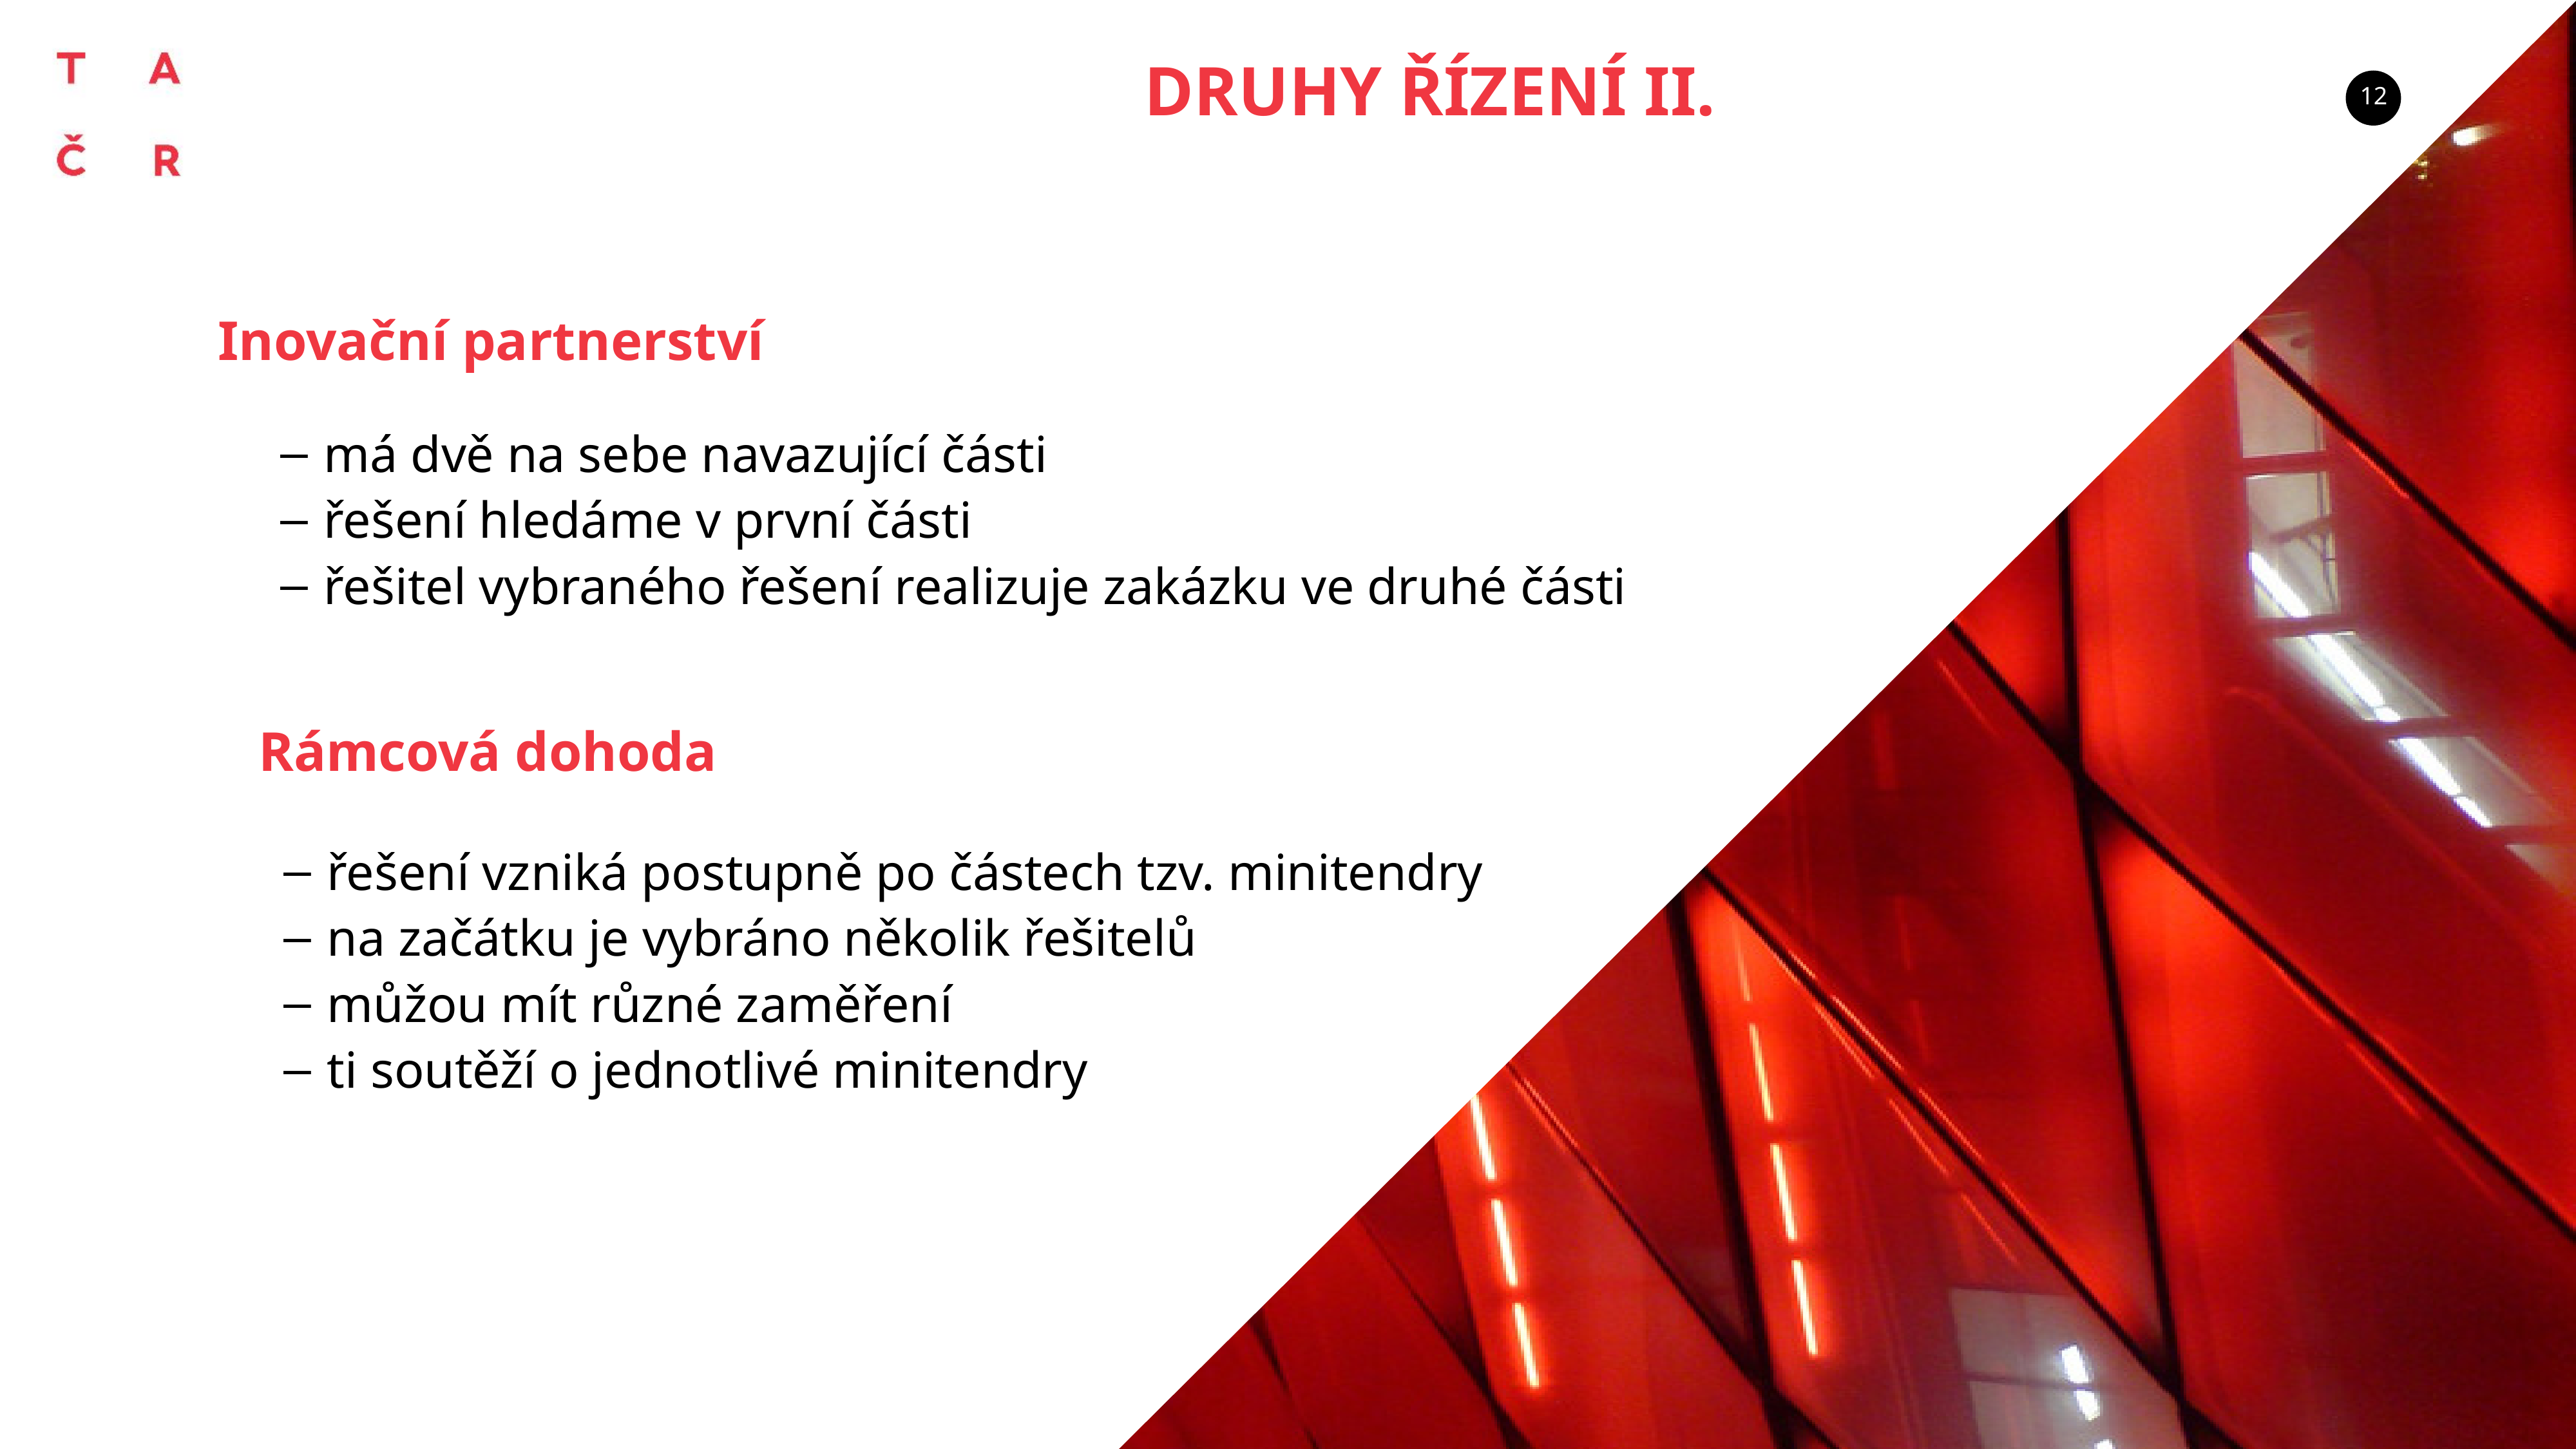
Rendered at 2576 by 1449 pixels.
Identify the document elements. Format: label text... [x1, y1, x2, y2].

text_box řešení vzniká postupně po částech tzv. minitendry na začátku je vybráno několik řešitelů můžou mít různé zaměření ti soutěží o jednotlivé minitendry [225, 835, 1115, 1103]
text_box Rámcová dohoda [249, 712, 727, 786]
text_box Inovační partnerství [208, 301, 774, 376]
picture [5, 0, 233, 229]
picture [1115, 0, 2576, 1449]
text_box má dvě na sebe navazující části řešení hledáme v první části řešitel vybraného řešení realizuje zakázku ve druhé části [222, 417, 1115, 619]
